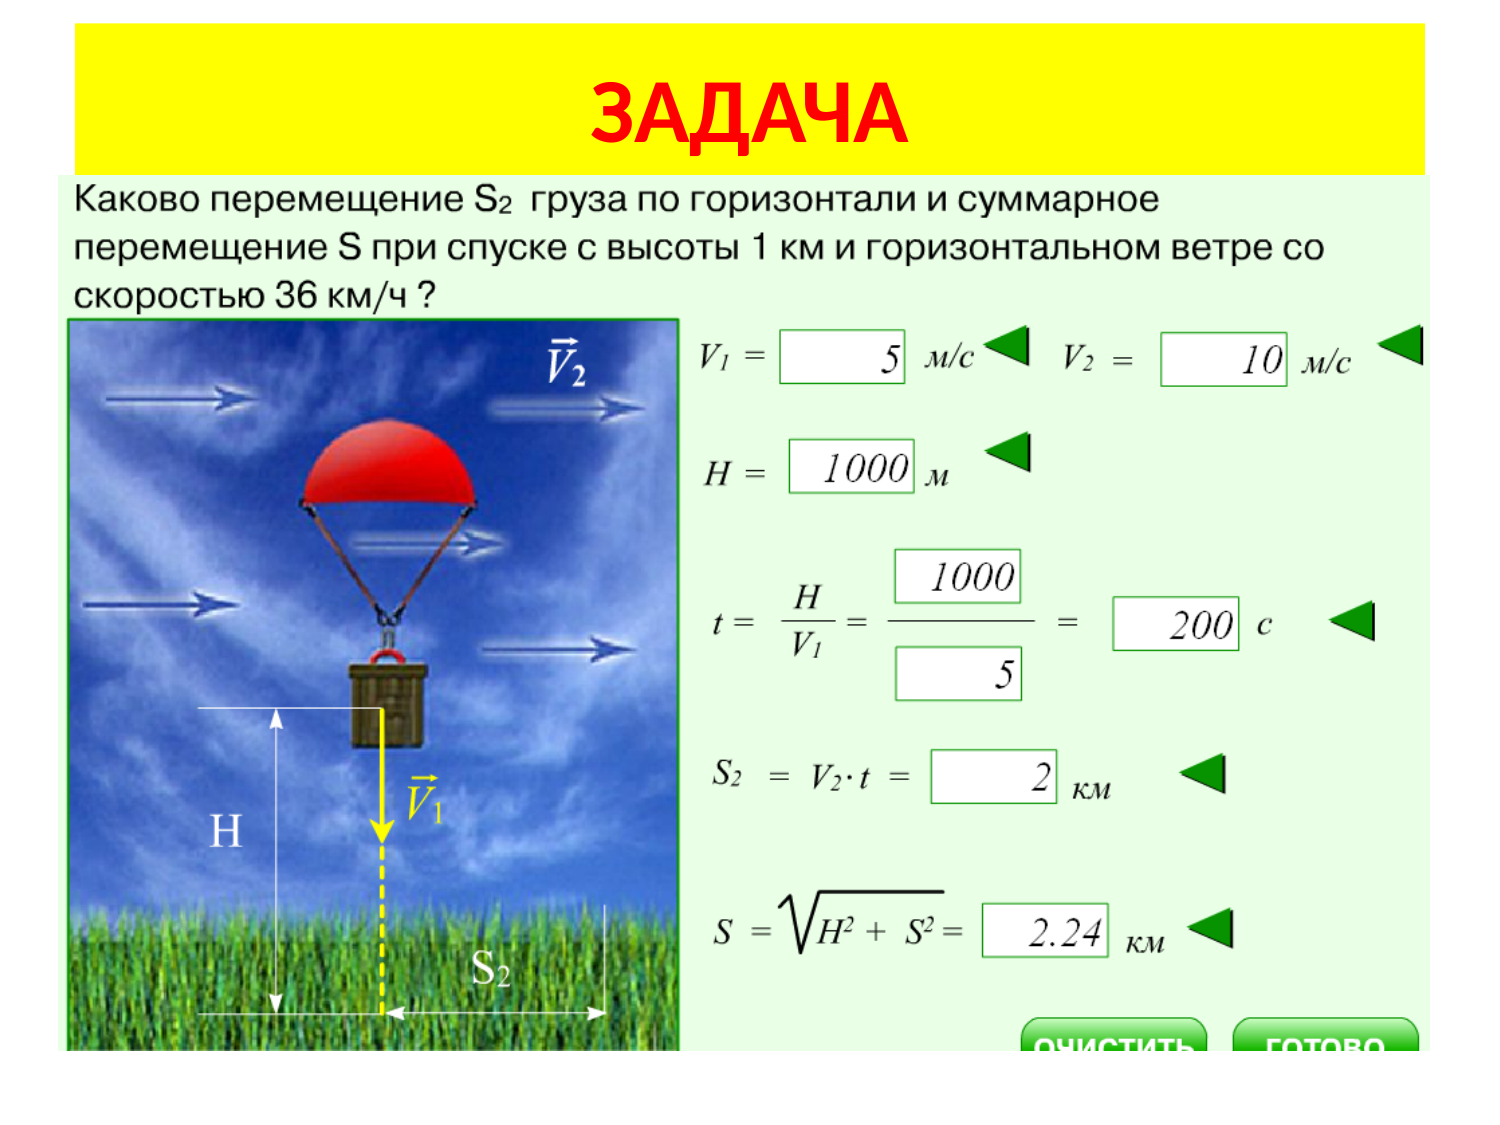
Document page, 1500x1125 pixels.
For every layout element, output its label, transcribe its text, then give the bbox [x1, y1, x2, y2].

title ЗАДАЧА [74, 23, 1426, 174]
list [58, 175, 1430, 1052]
